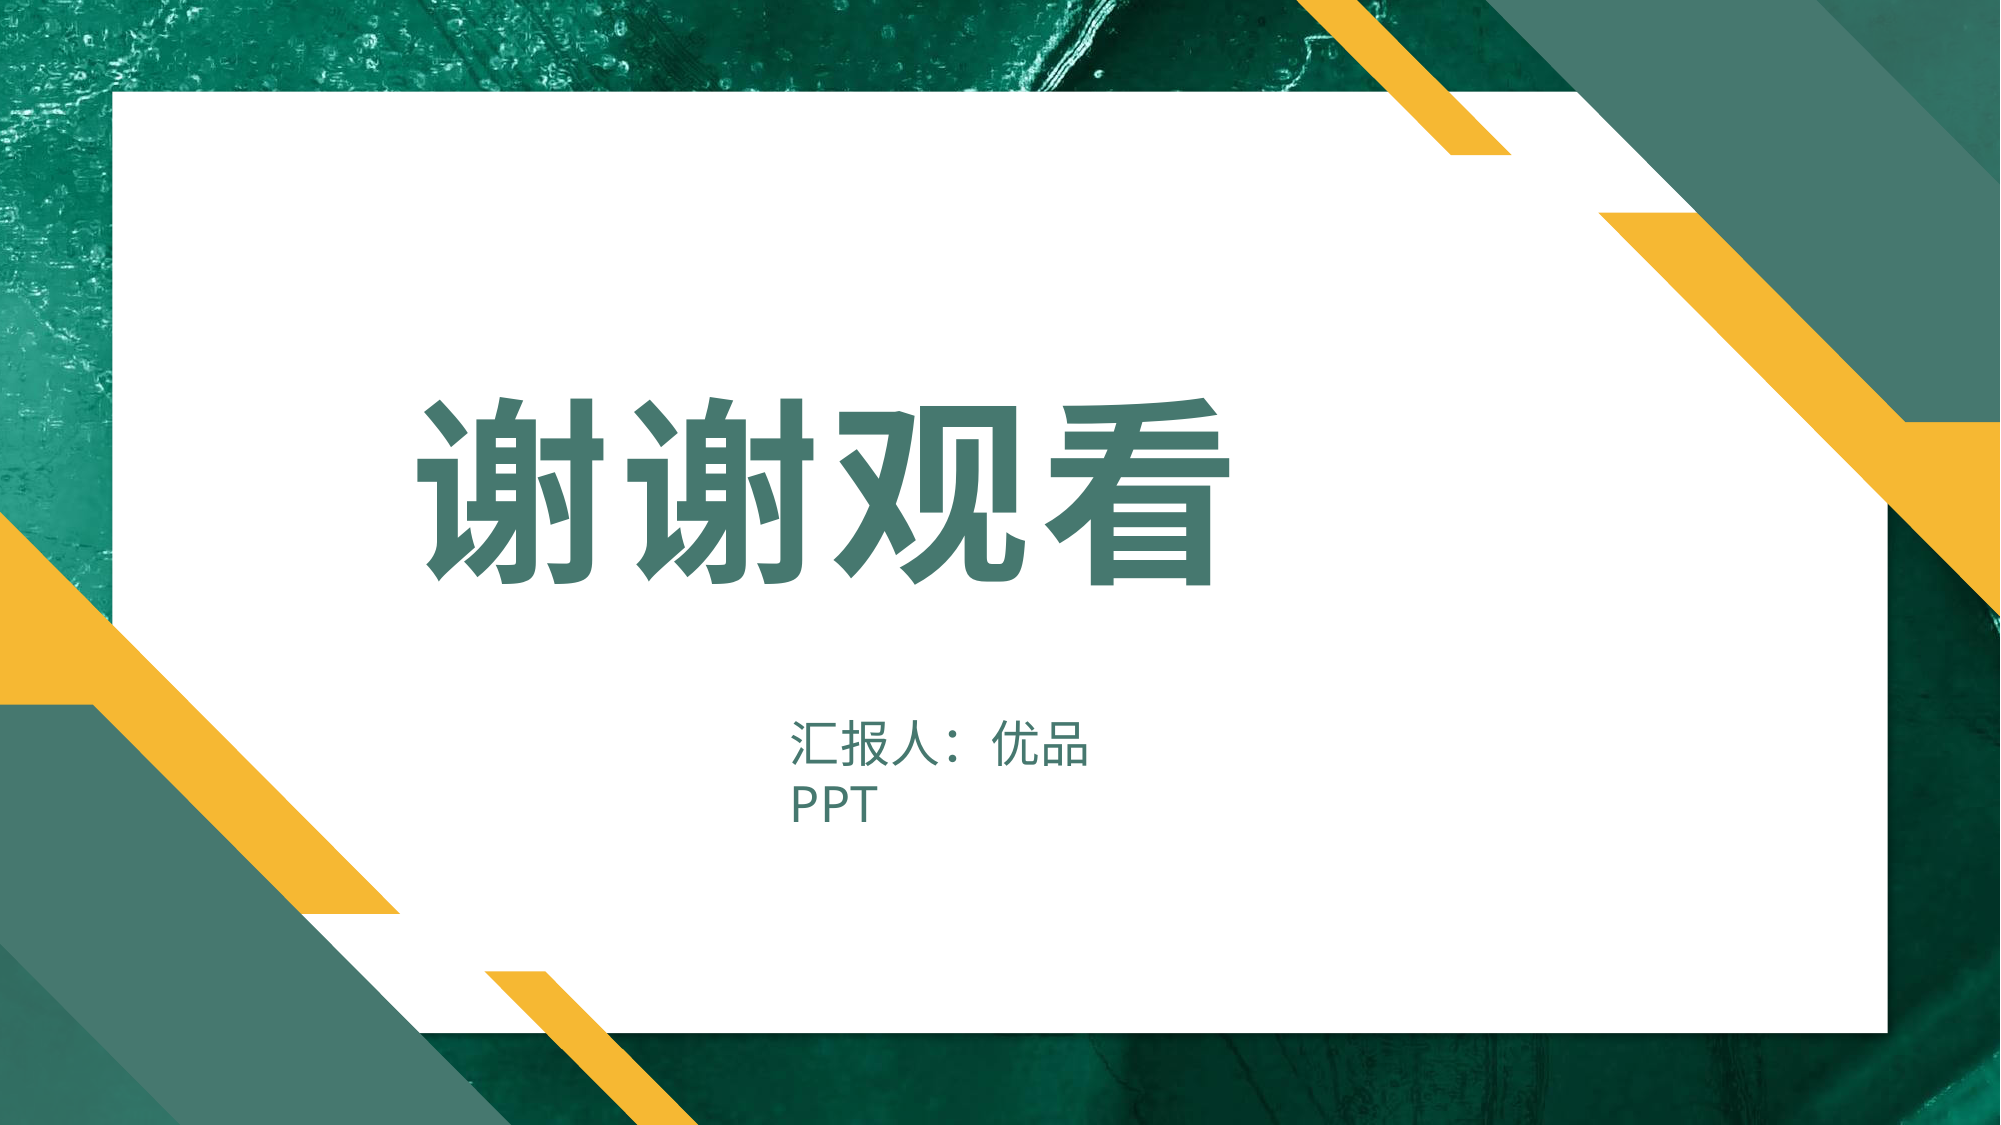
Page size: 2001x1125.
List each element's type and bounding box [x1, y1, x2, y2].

text_box [0, 509, 700, 1125]
text_box [1296, 0, 2000, 617]
picture [0, 0, 2000, 1125]
